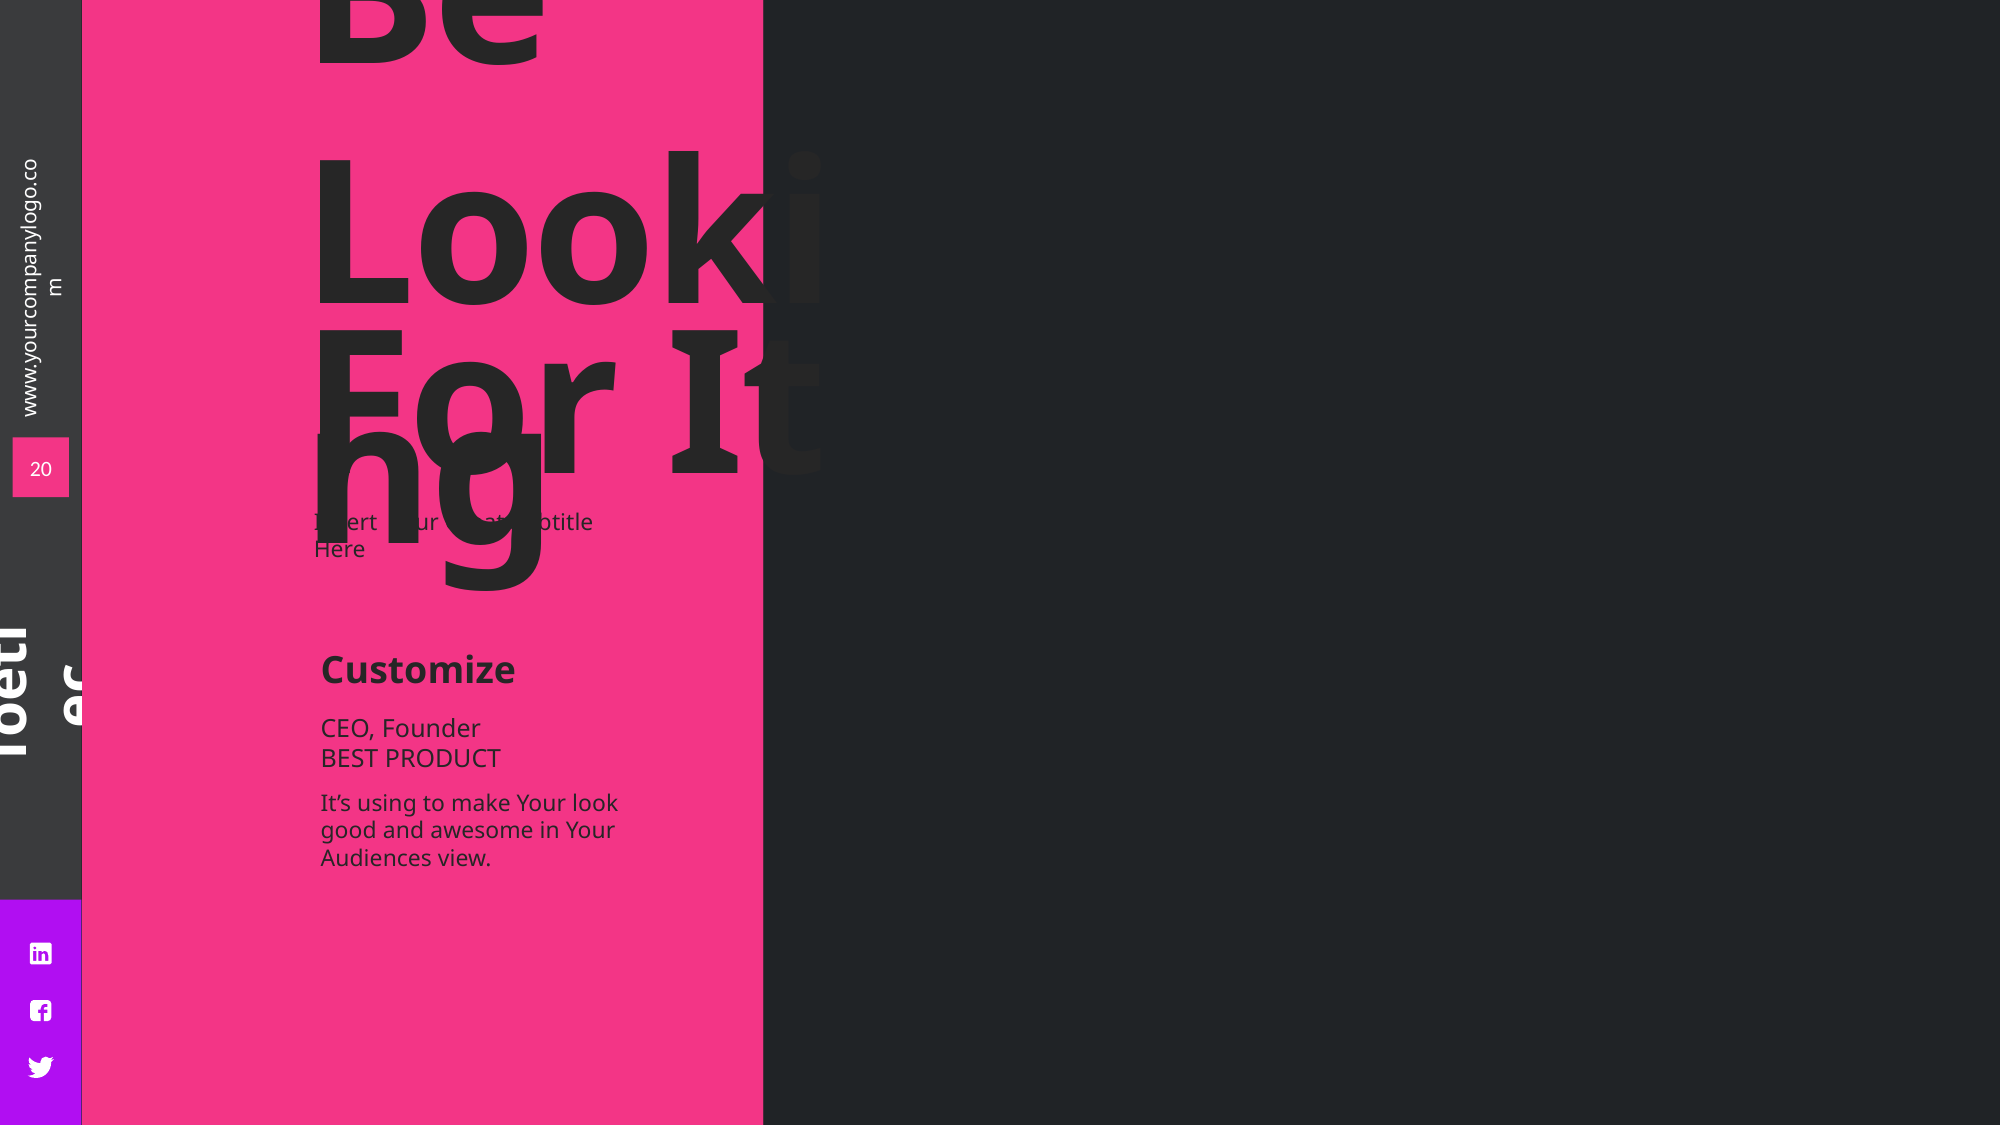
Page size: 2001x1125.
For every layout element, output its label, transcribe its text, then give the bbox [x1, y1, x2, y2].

text_box Be Looking [287, 120, 763, 290]
text_box Customize [305, 641, 598, 697]
text_box For It [287, 290, 763, 498]
slide_number 20 [12, 437, 69, 498]
picture [763, 0, 2000, 1125]
text_box CEO, Founder BEST PRODUCT [305, 705, 698, 780]
text_box It’s using to make Your look good and awesome in Your Audiences view. [305, 781, 661, 879]
text_box [81, 0, 763, 1125]
text_box Insert Your Great Subtitle Here [298, 500, 653, 570]
